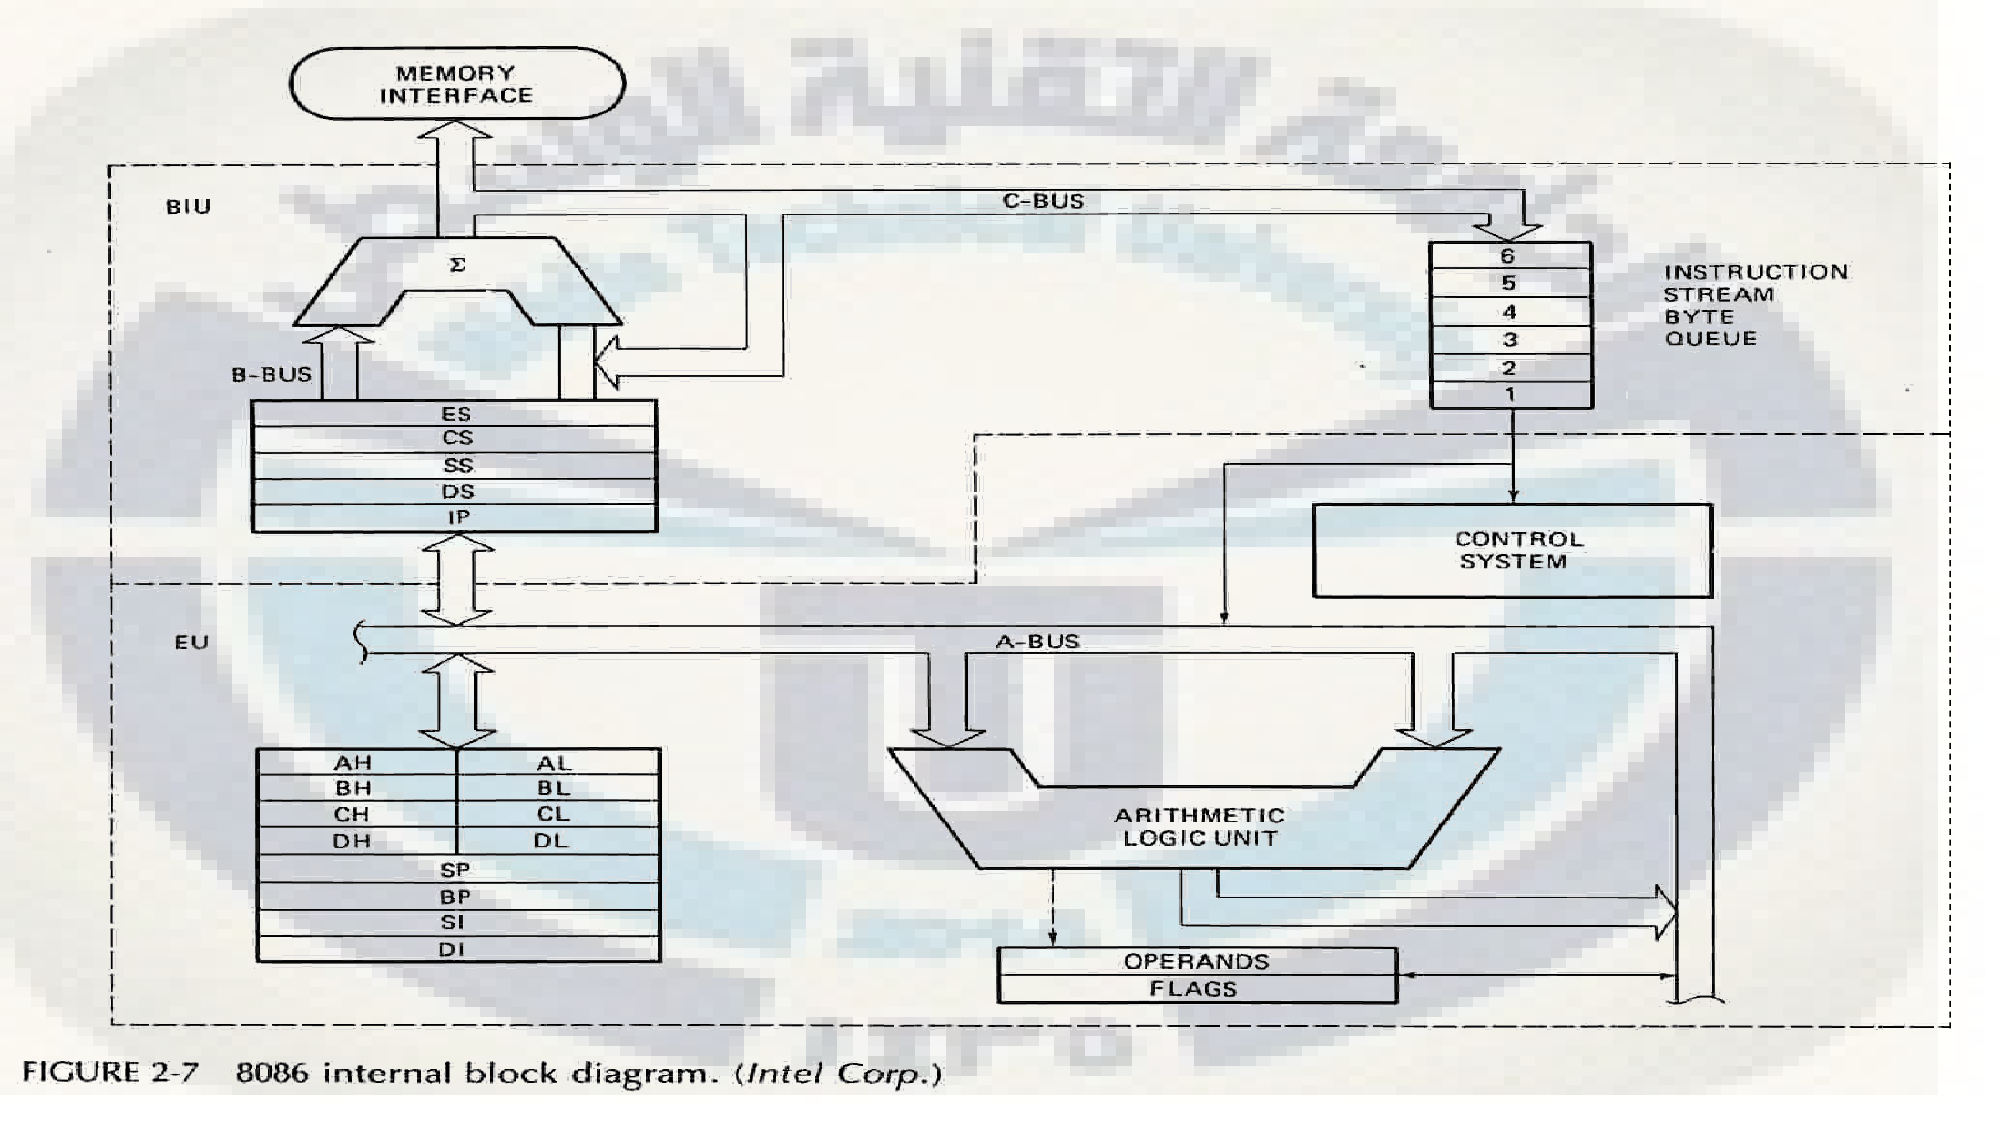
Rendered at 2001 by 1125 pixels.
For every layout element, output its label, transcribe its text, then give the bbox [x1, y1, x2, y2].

text_box Label Operator Operand[s] ;Comment INIT: mov ax, bx ; Copy contents of bx into ax Label - INIT: Operator - mov Operands - ax and bx Comment - alphanumeric string between ; and \n Not case sensitive Unlike other assemblers, destination operand is first mov is the mnemonic that the assembler translates into an opcode [0, 0, 2000, 1125]
picture [0, 37, 1950, 1125]
